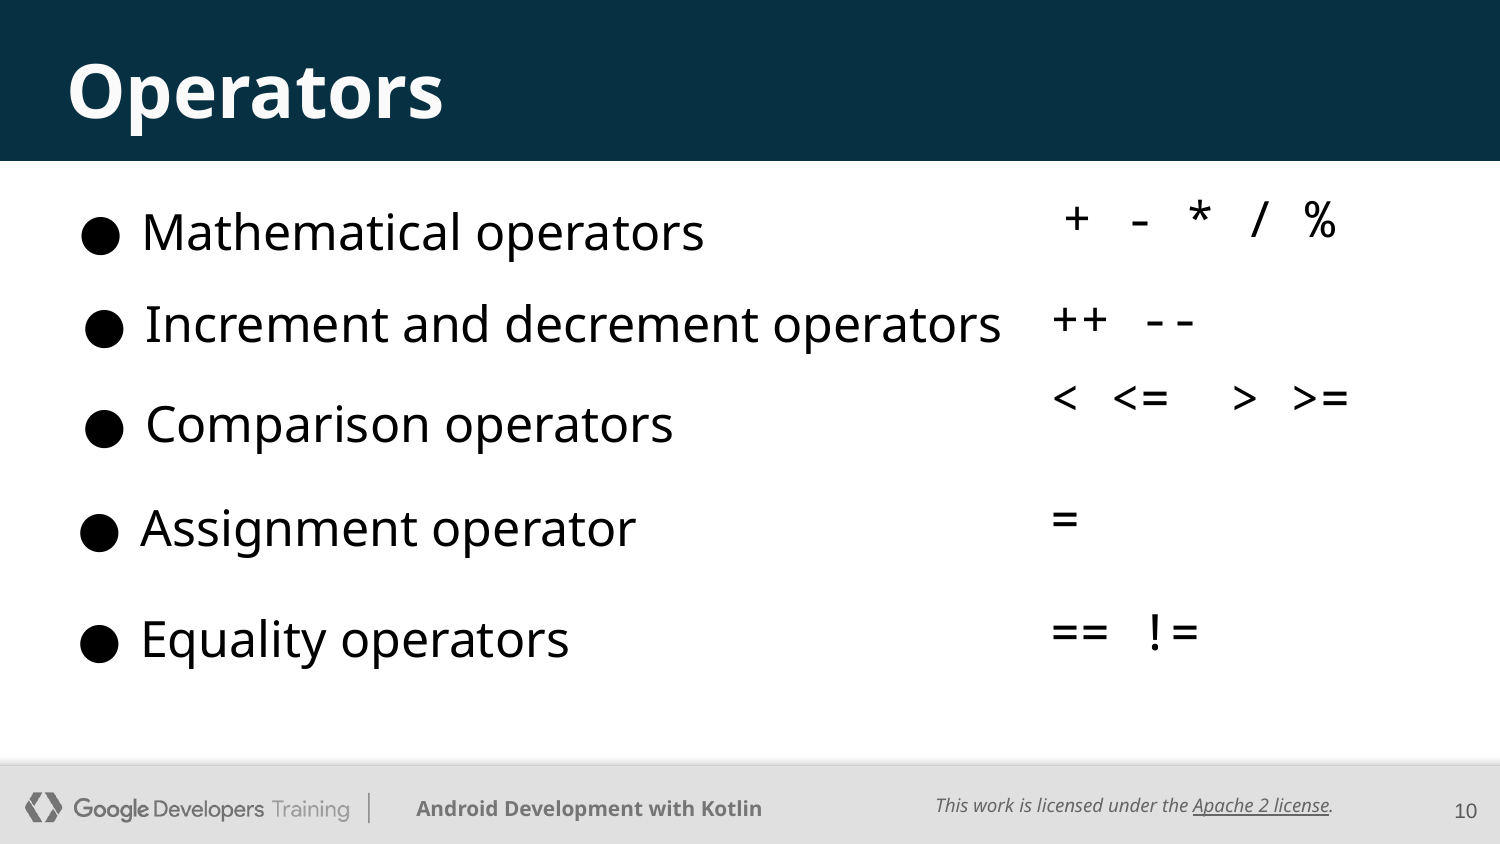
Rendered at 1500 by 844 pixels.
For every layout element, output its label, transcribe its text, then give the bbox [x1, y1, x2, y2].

text_box == != [1035, 575, 1500, 844]
list Increment and decrement operators [55, 268, 1035, 368]
list Comparison operators [55, 368, 1035, 489]
list Equality operators [50, 583, 1035, 704]
text_box ++ -- [1035, 263, 1500, 342]
text_box = [1035, 489, 1500, 575]
list Assignment operator [50, 472, 1035, 583]
text_box < <= > >= [1035, 342, 1500, 489]
title Operators [51, 28, 1449, 122]
list Mathematical operators [51, 176, 1035, 297]
text_box - * / % [1035, 163, 1500, 263]
picture [0, 161, 1500, 844]
